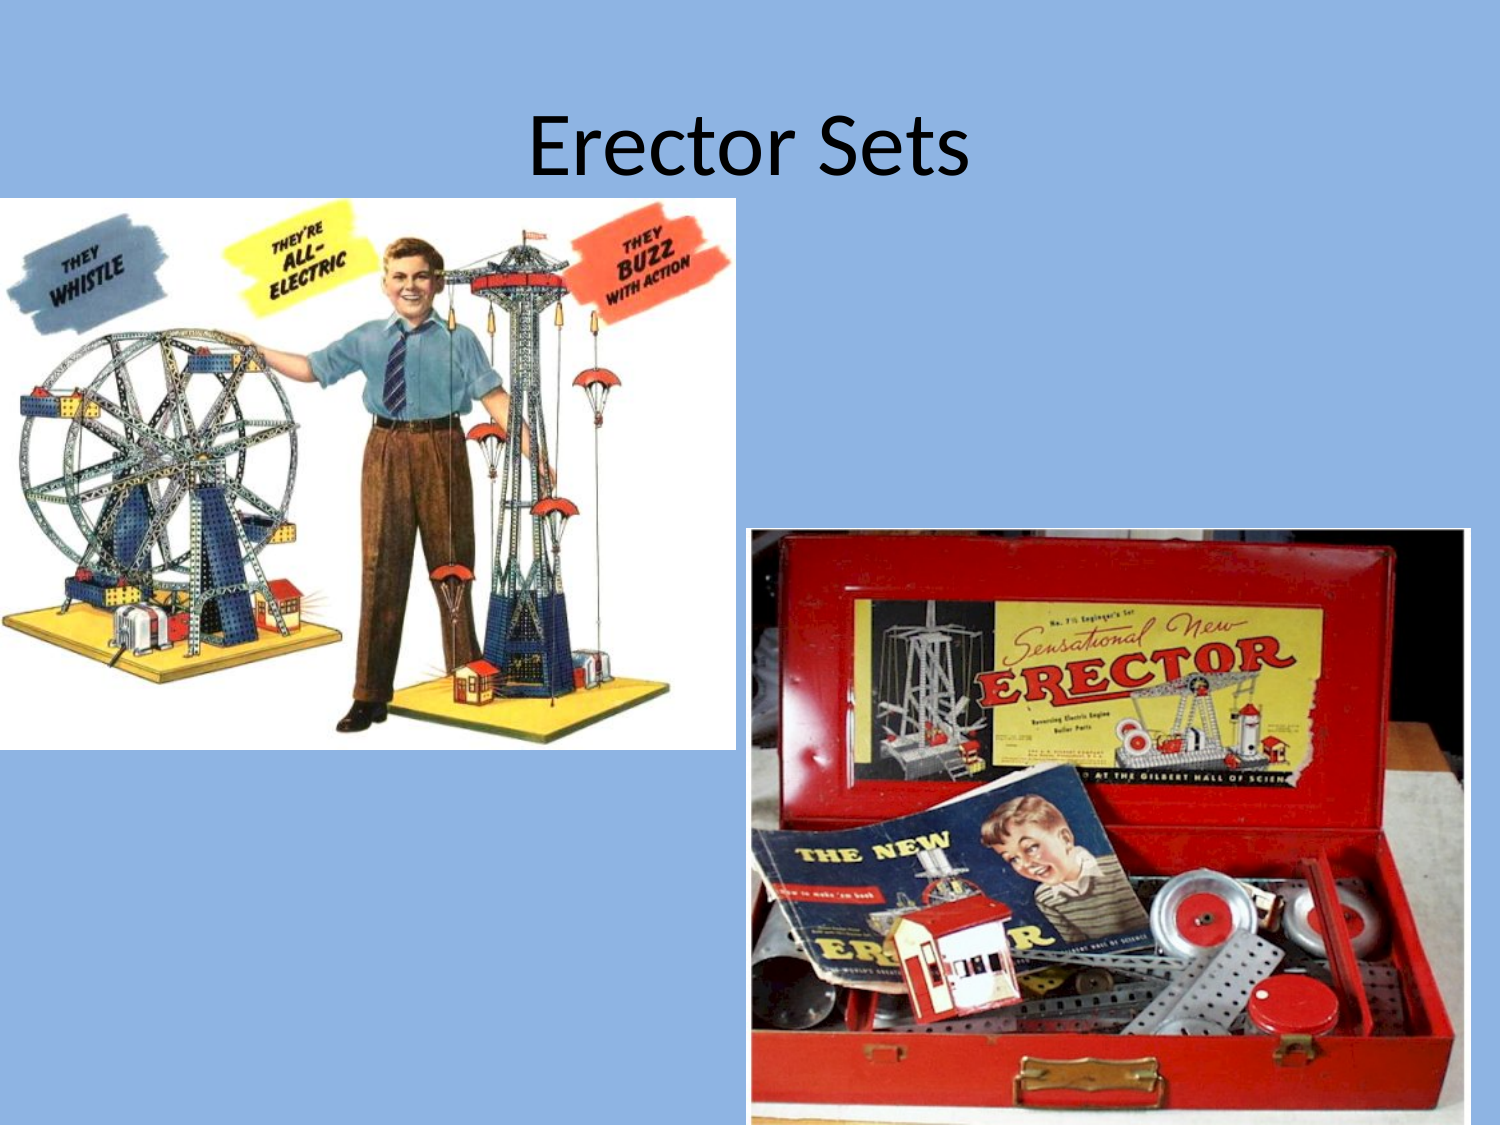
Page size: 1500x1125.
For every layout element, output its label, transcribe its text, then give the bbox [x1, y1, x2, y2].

picture [746, 528, 1471, 1125]
title Erector Sets [75, 45, 1425, 233]
picture [0, 198, 736, 751]
